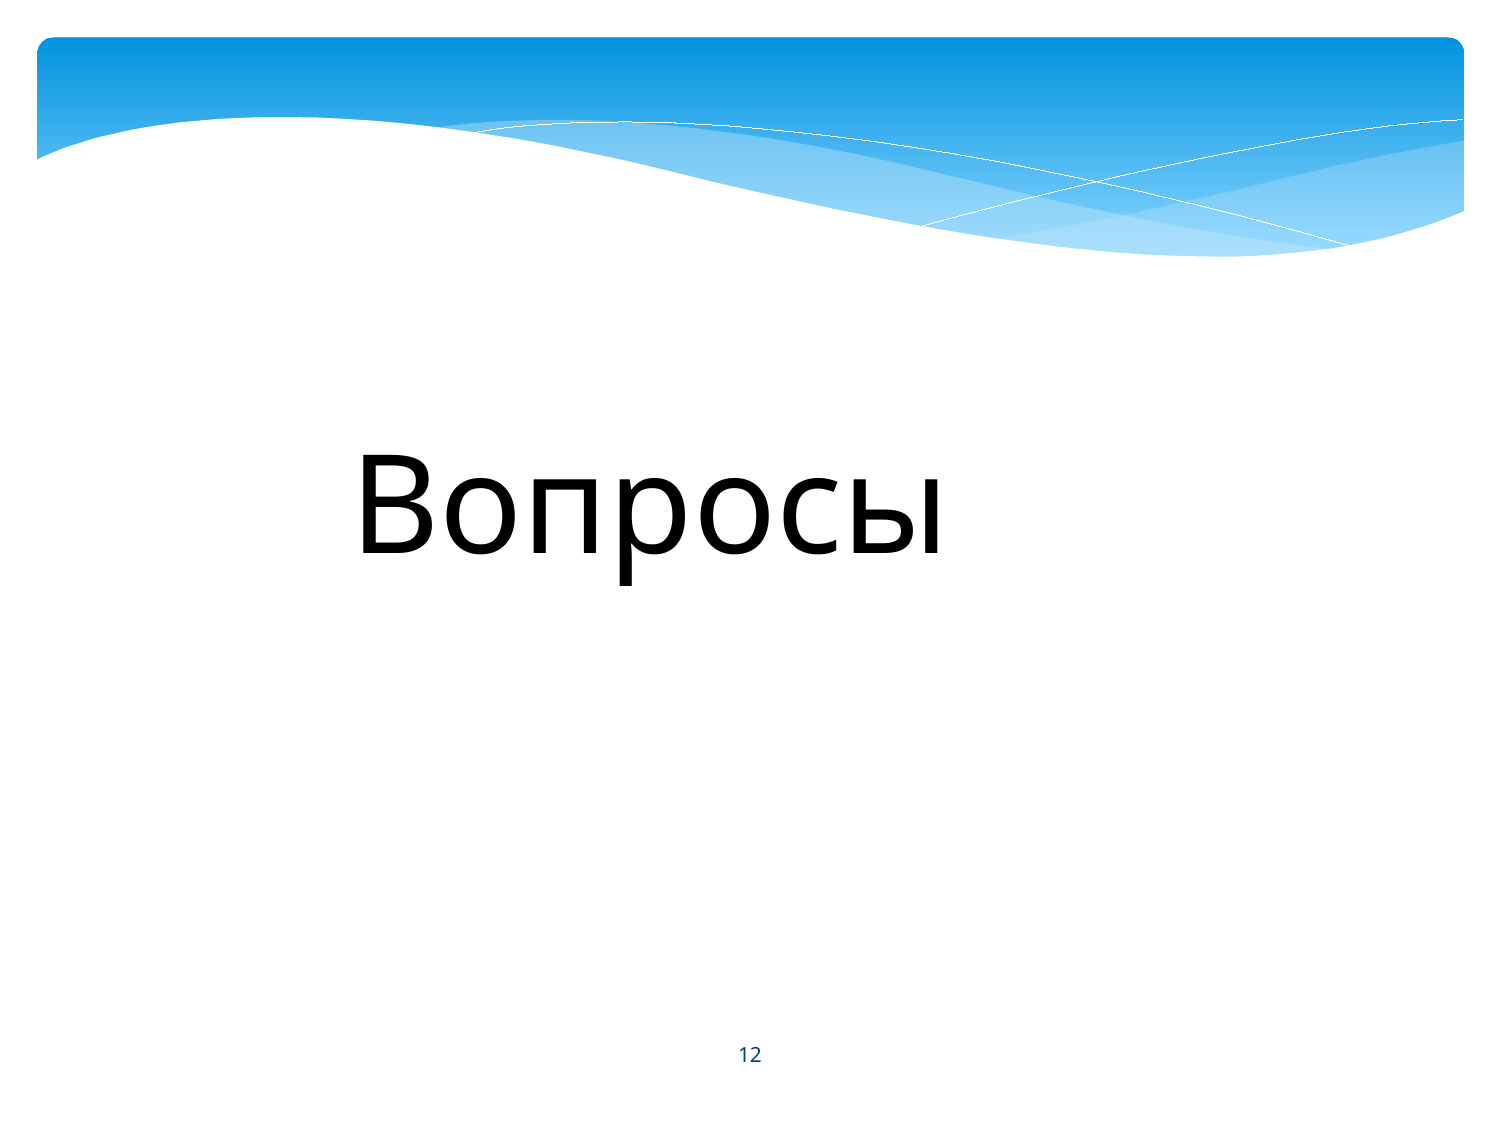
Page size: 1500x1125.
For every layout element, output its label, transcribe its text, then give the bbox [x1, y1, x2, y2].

text_box Вопросы [335, 408, 965, 589]
slide_number 12 [654, 1025, 846, 1086]
